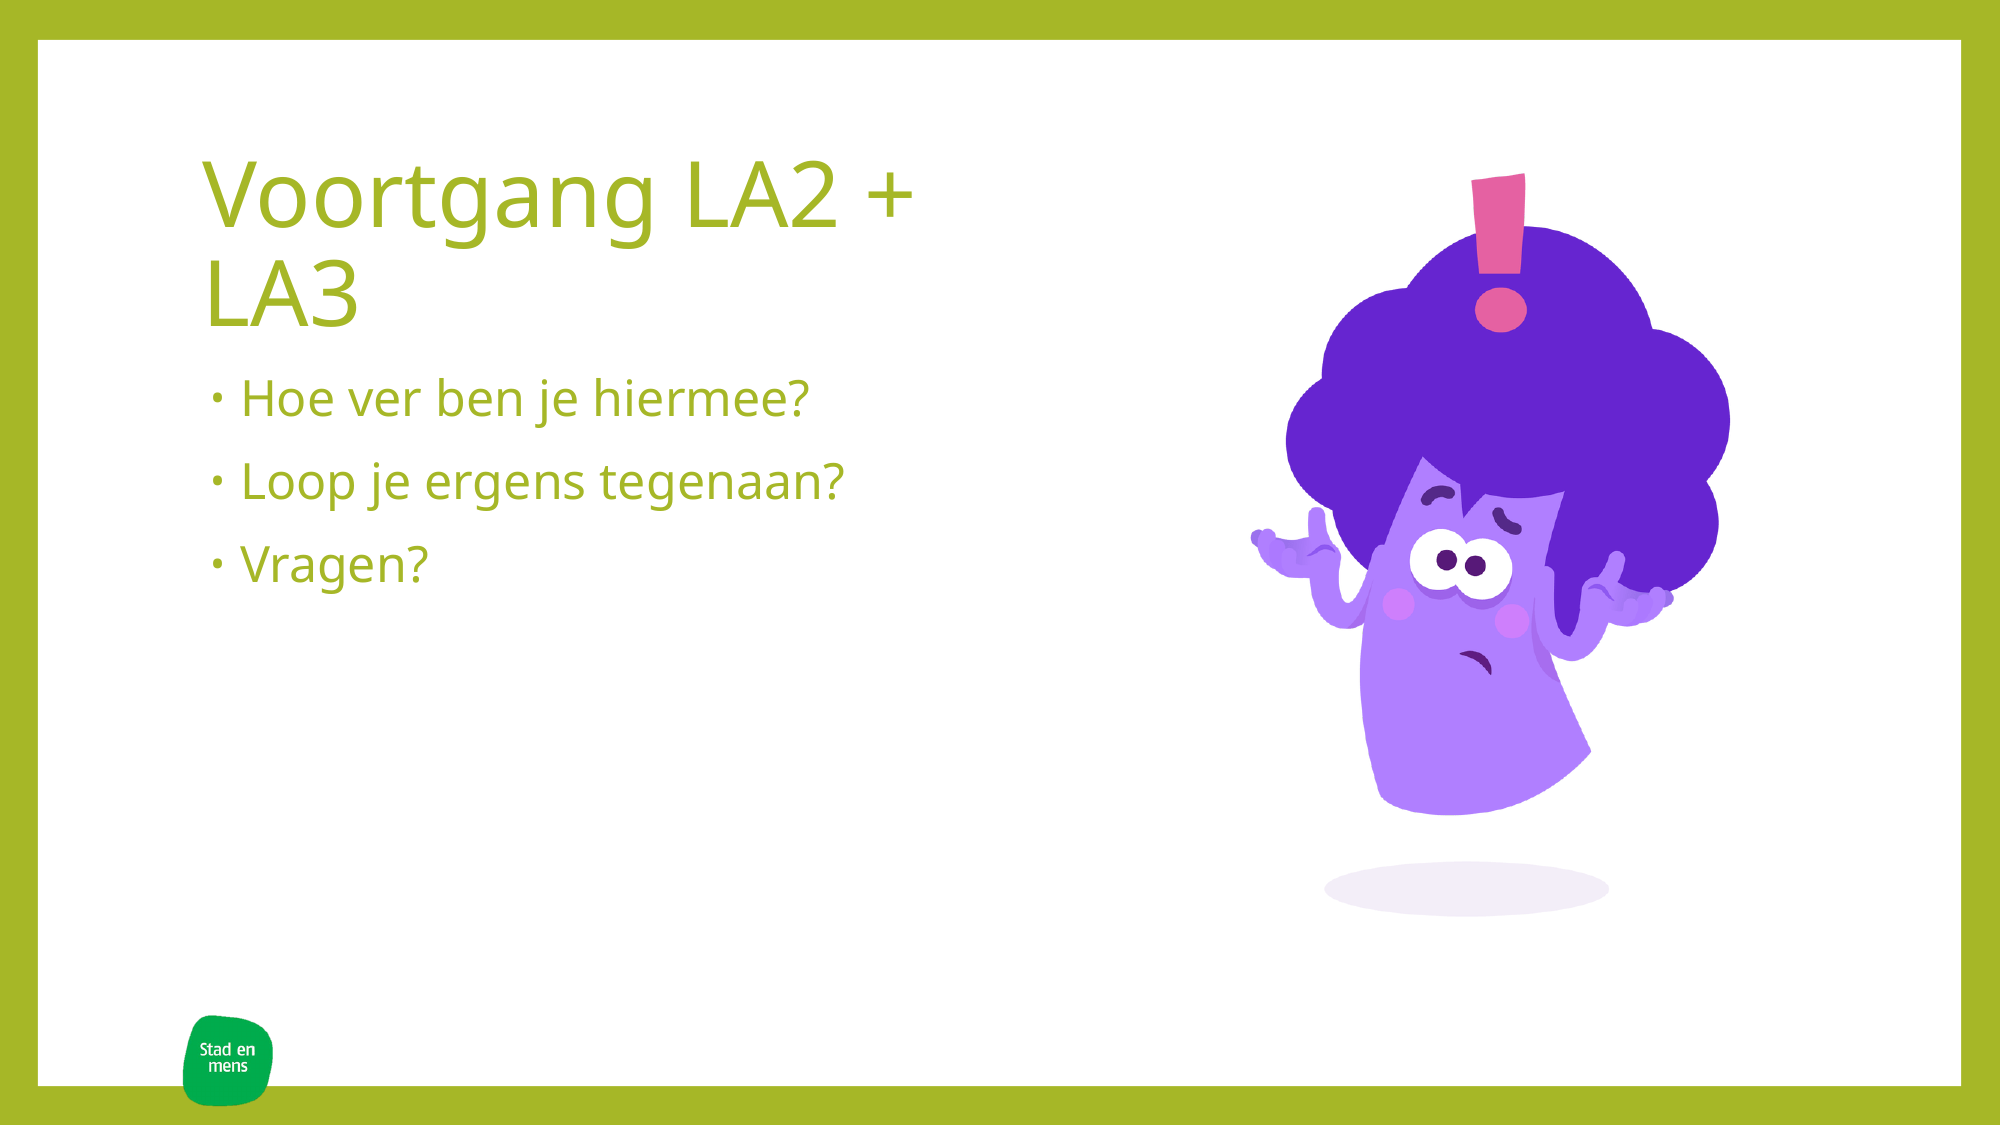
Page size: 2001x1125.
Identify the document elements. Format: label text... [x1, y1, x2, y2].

picture [179, 1013, 273, 1110]
title Voortgang LA2 + LA3 [187, 128, 1041, 366]
list Hoe ver ben je hiermee? Loop je ergens tegenaan? Vragen? [187, 365, 1022, 948]
picture [1104, 167, 1856, 918]
